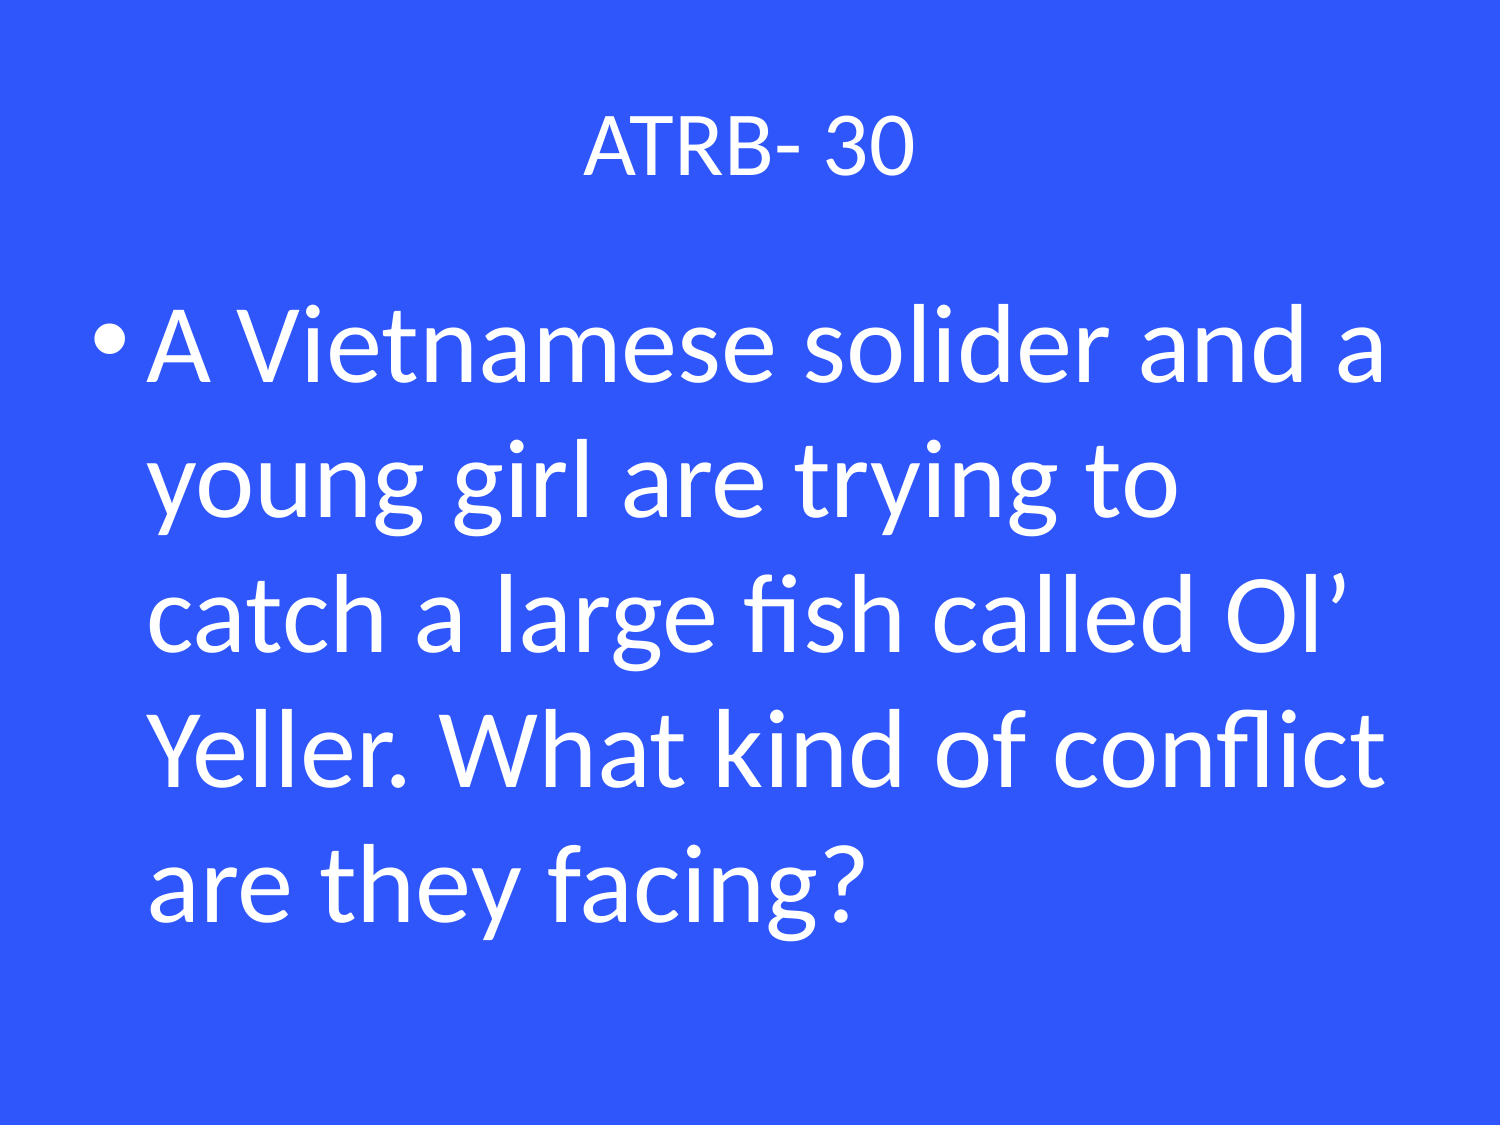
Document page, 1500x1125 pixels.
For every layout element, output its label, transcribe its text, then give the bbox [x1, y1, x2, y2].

list A Vietnamese solider and a young girl are trying to catch a large fish called Ol’ Yeller. What kind of conflict are they facing? [75, 262, 1425, 1005]
title ATRB- 30 [75, 45, 1425, 233]
